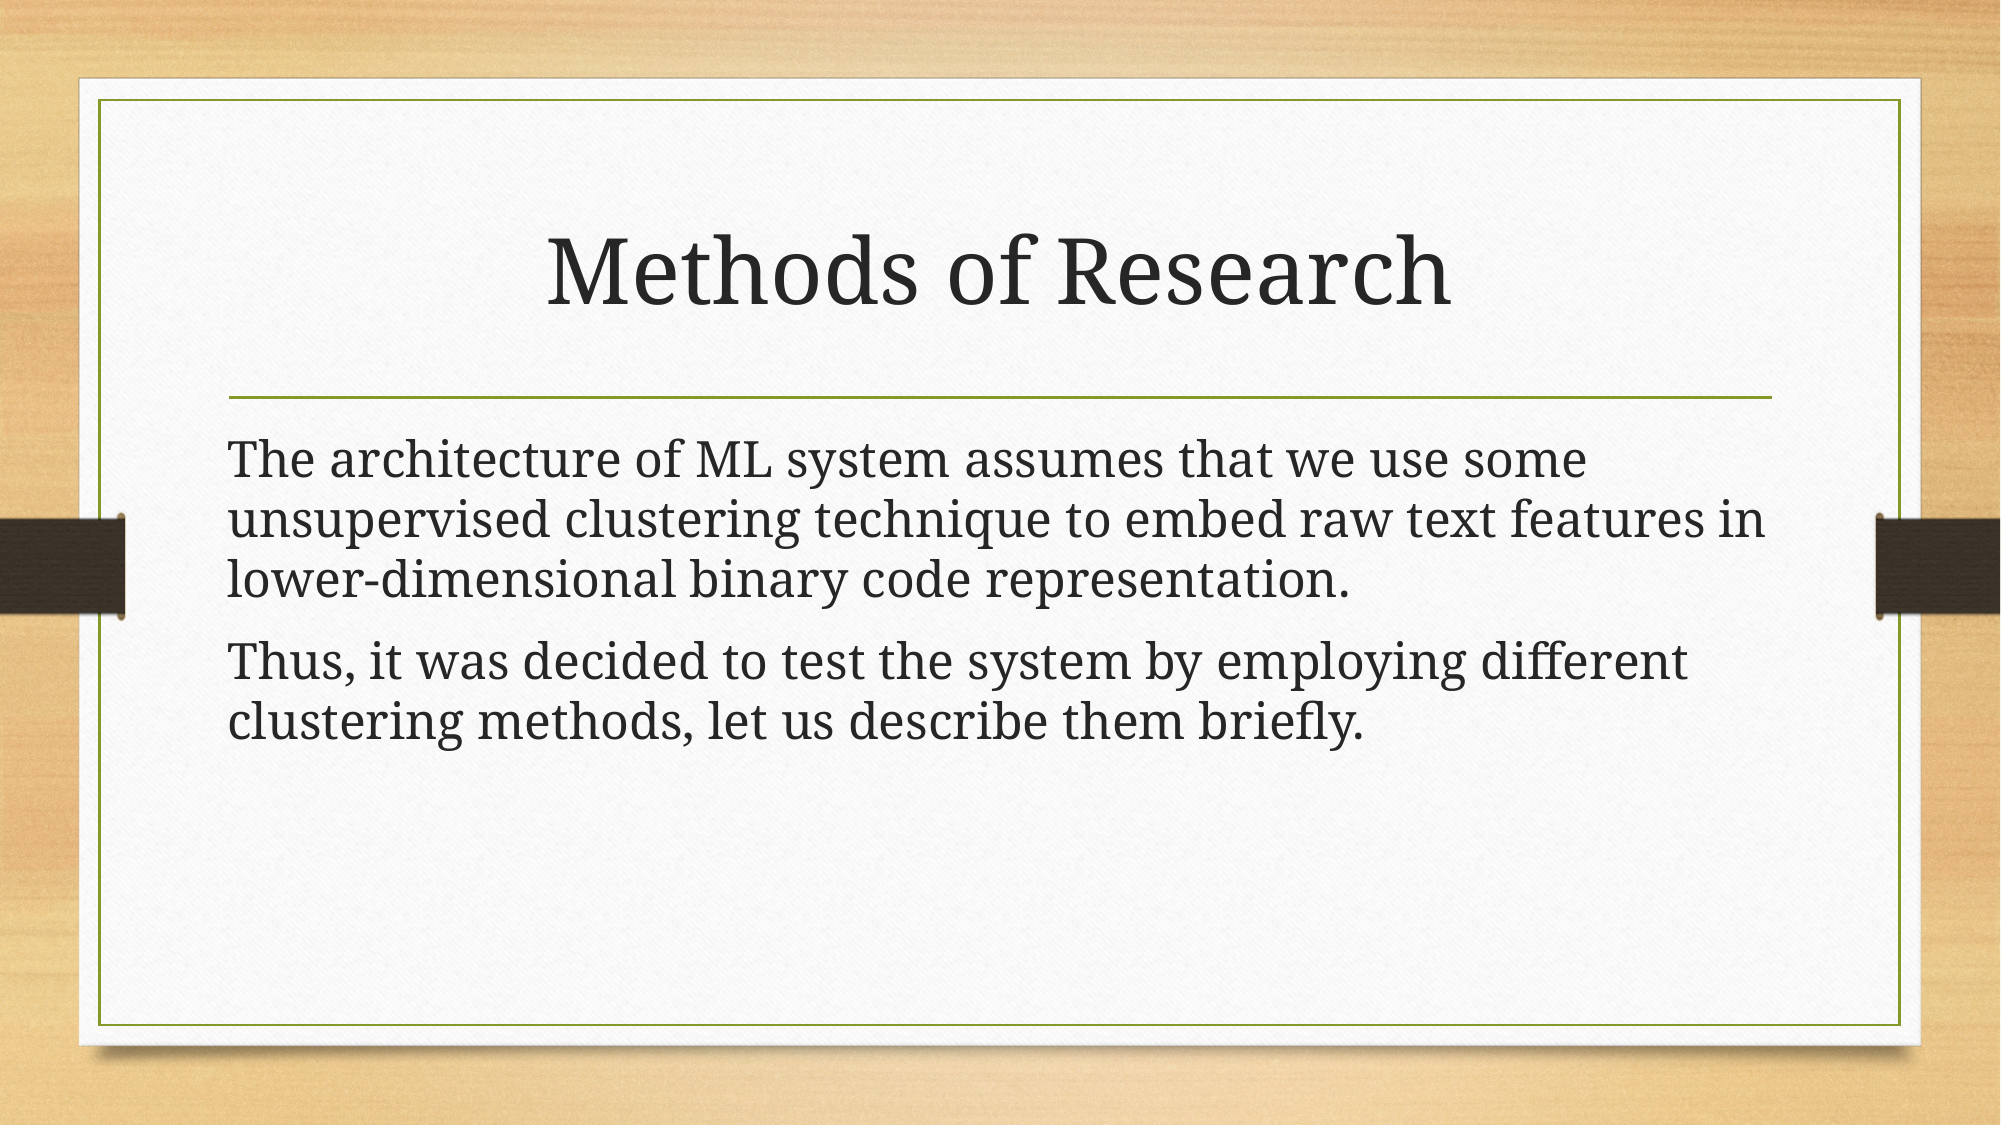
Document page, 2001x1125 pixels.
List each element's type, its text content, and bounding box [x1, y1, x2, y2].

picture [0, 0, 2001, 1125]
list The architecture of ML system assumes that we use some unsupervised clustering technique to embed raw text features in lower-dimensional binary code representation. Thus, it was decided to test the system by employing different clustering methods, let us describe them briefly. [212, 419, 1788, 964]
title Methods of Research [212, 161, 1788, 375]
